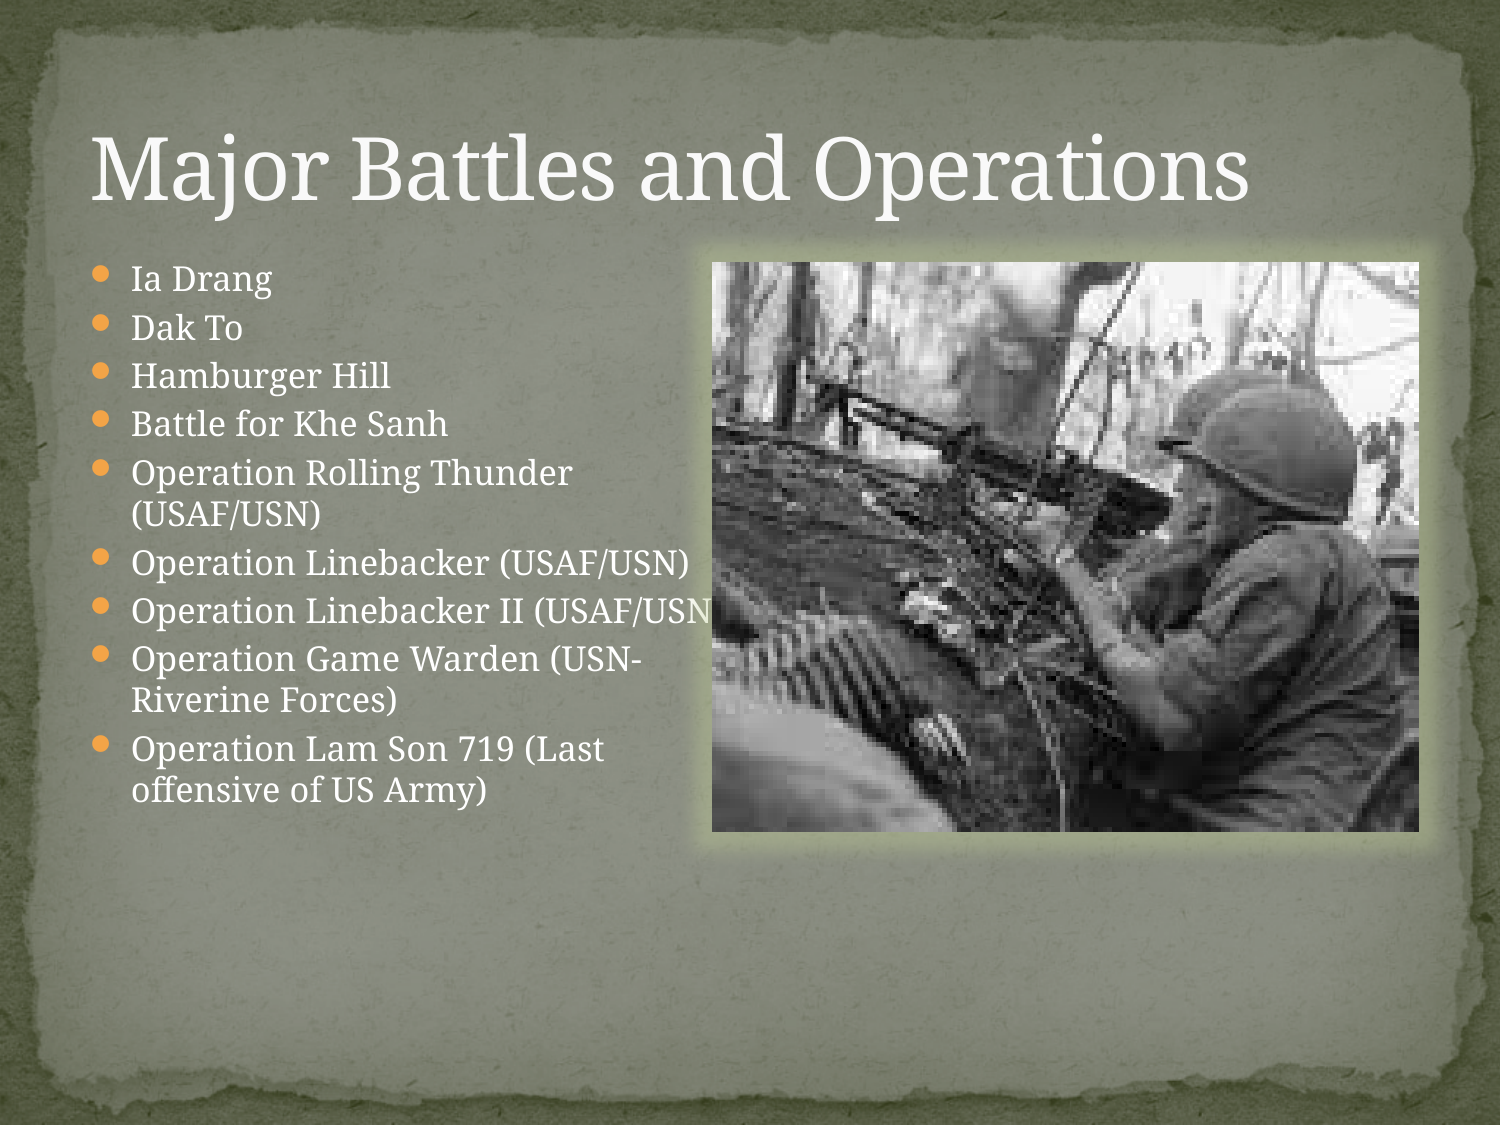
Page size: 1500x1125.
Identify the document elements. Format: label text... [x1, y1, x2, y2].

picture [712, 262, 1419, 832]
list Ia Drang Dak To Hamburger Hill Battle for Khe Sanh Operation Rolling Thunder (USAF/USN) Operation Linebacker (USAF/USN) Operation Linebacker II (USAF/USN) Operation Game Warden (USN-Riverine Forces) Operation Lam Son 719 (Last offensive of US Army) [75, 249, 741, 1000]
title Major Battles and Operations [74, 24, 1425, 225]
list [714, 264, 1419, 832]
